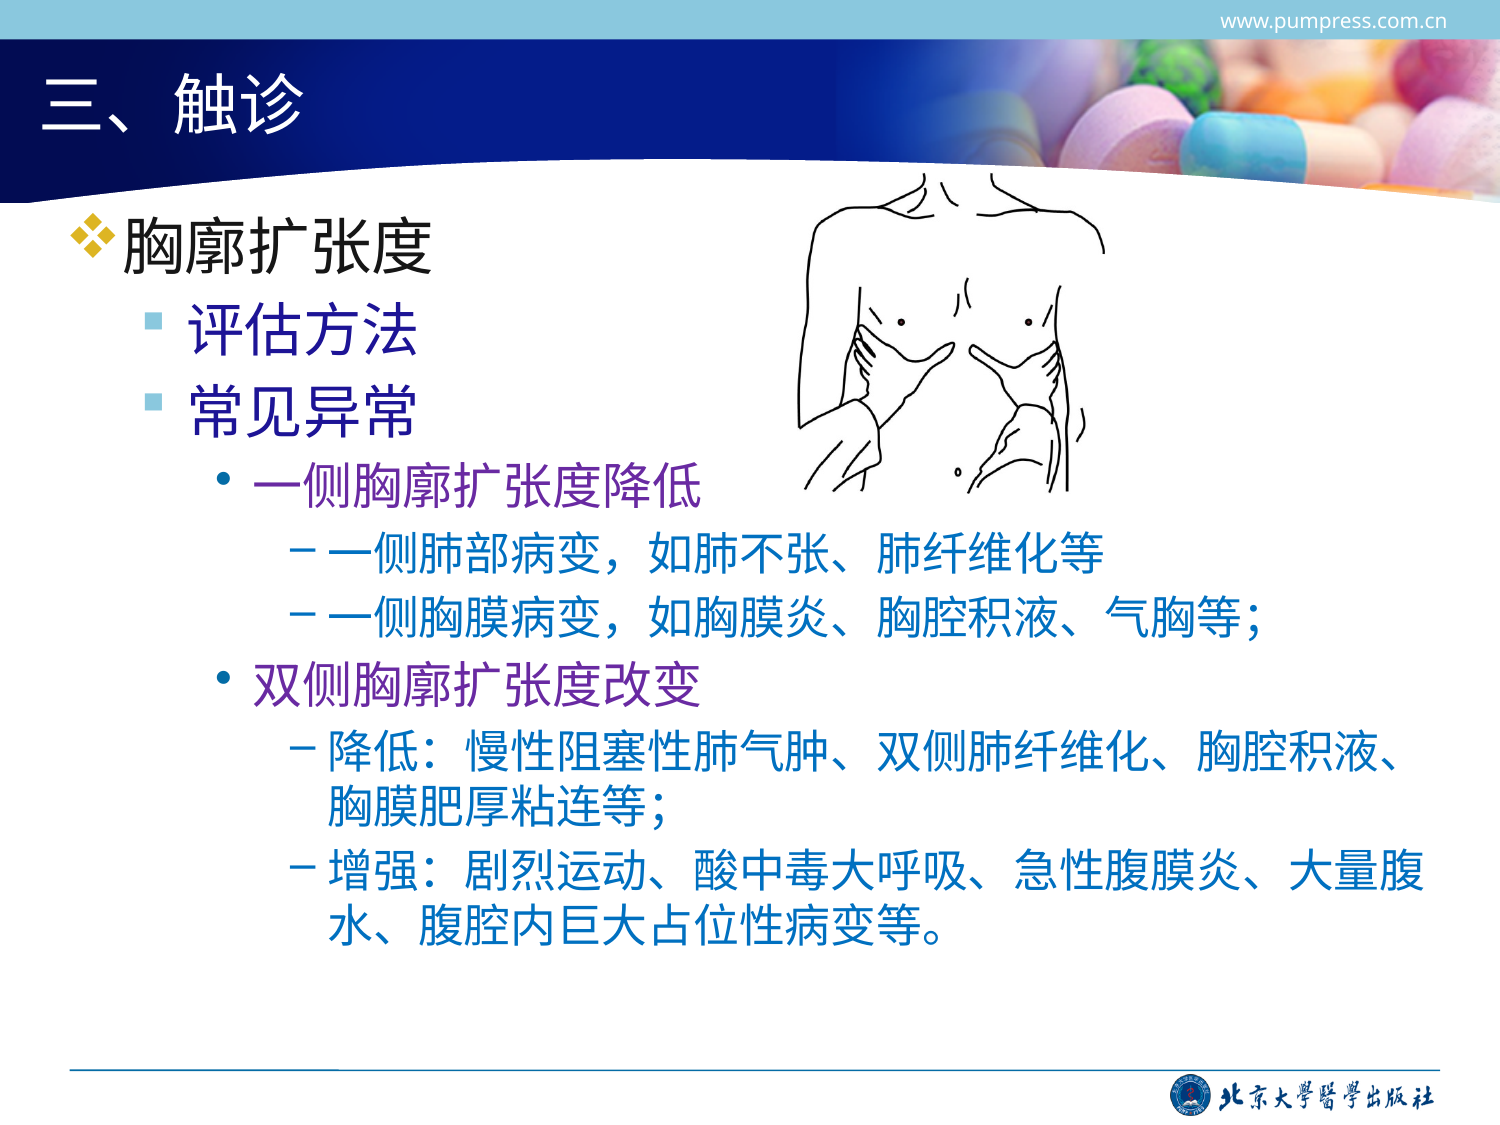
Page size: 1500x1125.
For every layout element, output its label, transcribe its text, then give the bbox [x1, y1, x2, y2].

picture [796, 172, 1105, 494]
picture [0, 40, 1500, 203]
title 三、触诊 [23, 56, 1349, 149]
slide_number www.pumpress.com.cn [1024, 0, 1463, 38]
picture [1170, 1074, 1436, 1118]
list 胸廓扩张度 评估方法 常见异常 一侧胸廓扩张度降低 一侧肺部病变，如肺不张、肺纤维化等 一侧胸膜病变，如胸膜炎、胸腔积液、气胸等； 双侧胸廓扩张度改变 降低：慢性阻塞性肺气肿、双侧肺纤维化、胸腔积液、胸膜肥厚粘连等； 增强：剧烈运动、酸中毒大呼吸、急性腹膜炎、大量腹水、腹腔内巨大占位性病变等。 [50, 199, 1463, 1025]
